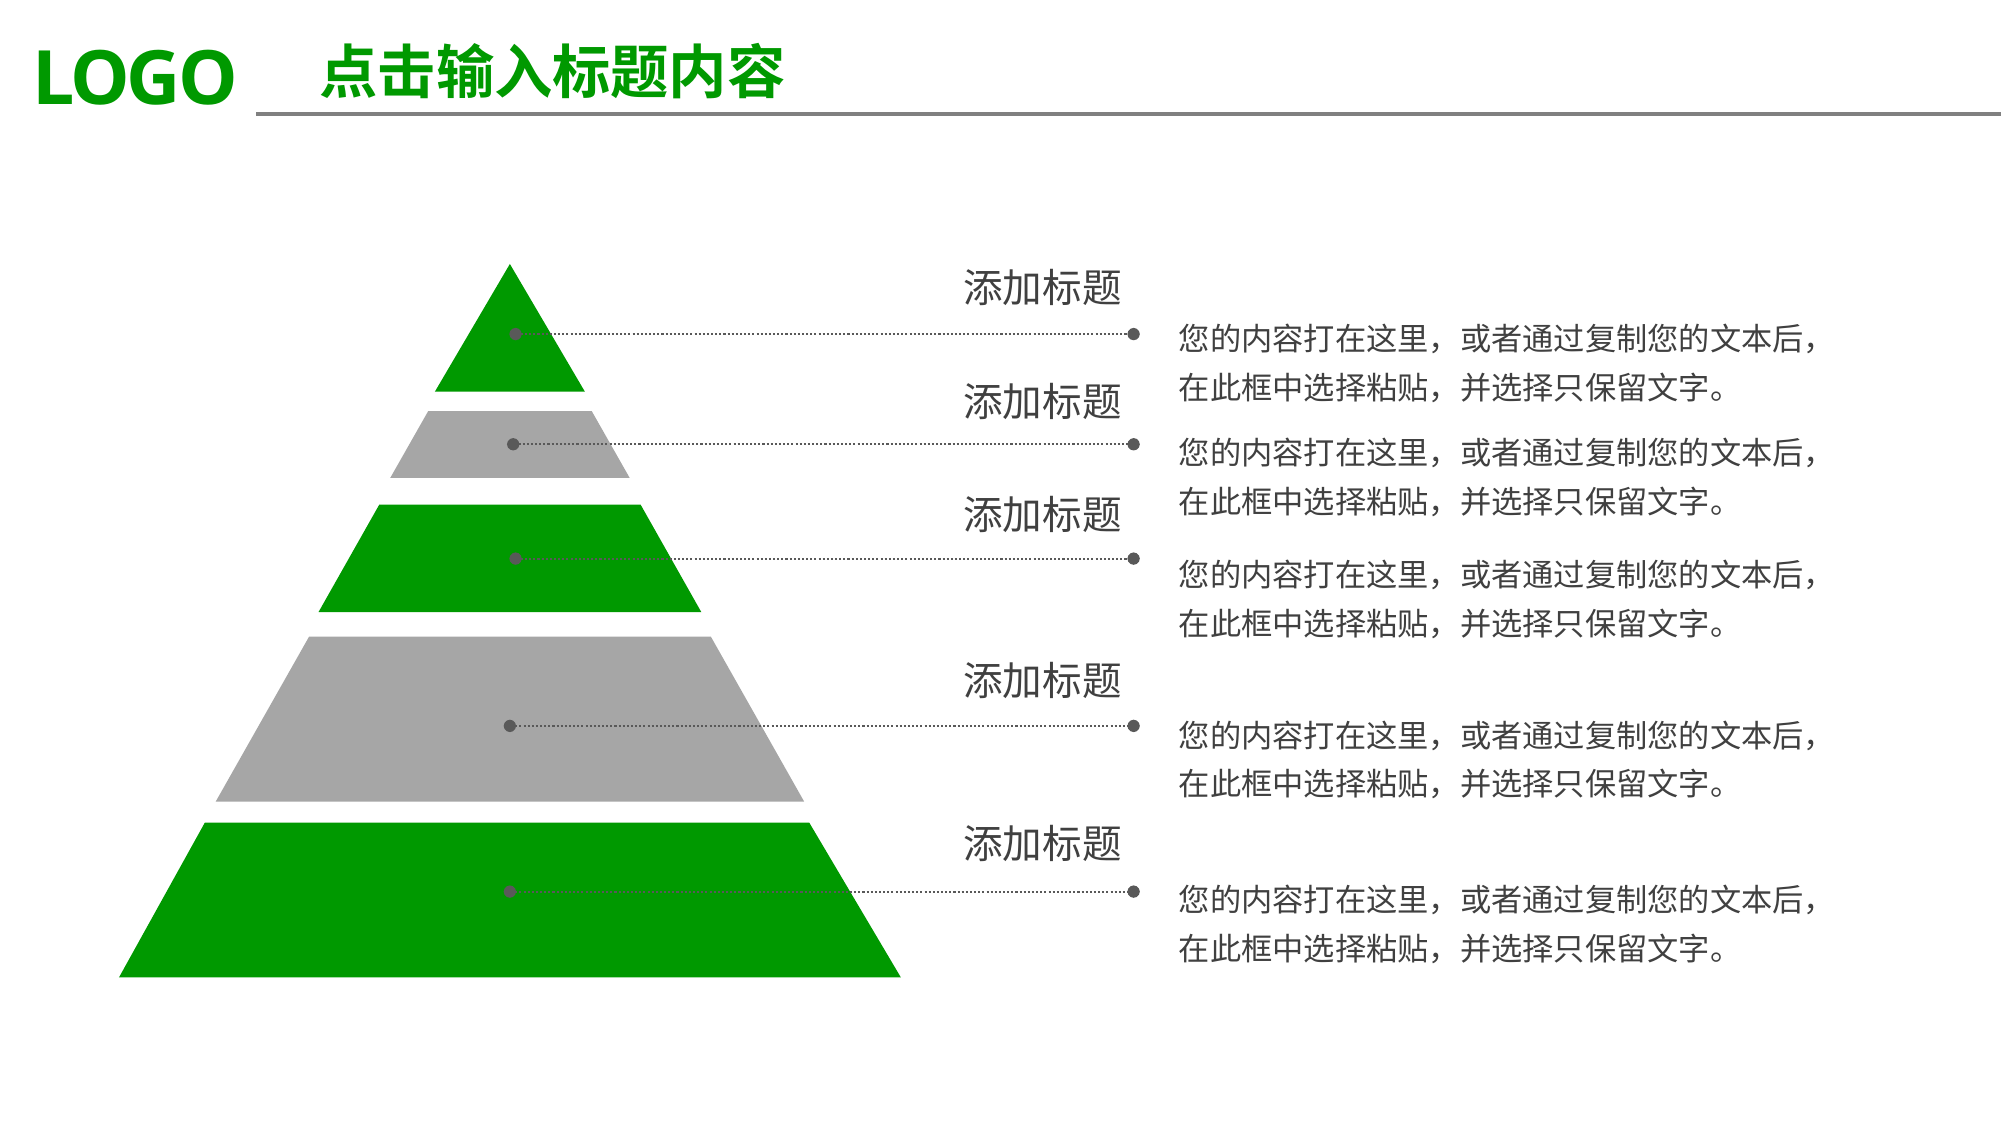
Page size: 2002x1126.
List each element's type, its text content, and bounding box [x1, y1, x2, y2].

text_box 您的内容打在这里，或者通过复制您的文本后，在此框中选择粘贴，并选择只保留文字。 [1163, 696, 1827, 810]
text_box [213, 634, 807, 804]
text_box 添加标题 [947, 255, 1138, 319]
text_box 添加标题 [947, 481, 1138, 546]
text_box [388, 408, 632, 481]
text_box [316, 502, 704, 615]
text_box 添加标题 [947, 810, 1138, 874]
text_box 您的内容打在这里，或者通过复制您的文本后，在此框中选择粘贴，并选择只保留文字。 [1163, 535, 1827, 650]
text_box 您的内容打在这里，或者通过复制您的文本后，在此框中选择粘贴，并选择只保留文字。 [1163, 414, 1827, 528]
text_box [433, 261, 587, 394]
text_box 添加标题 [947, 647, 1138, 711]
text_box 点击输入标题内容 [282, 27, 823, 113]
text_box [117, 820, 903, 980]
text_box 您的内容打在这里，或者通过复制您的文本后，在此框中选择粘贴，并选择只保留文字。 [1163, 861, 1827, 975]
text_box 您的内容打在这里，或者通过复制您的文本后，在此框中选择粘贴，并选择只保留文字。 [1163, 300, 1827, 414]
text_box 添加标题 [947, 369, 1138, 433]
